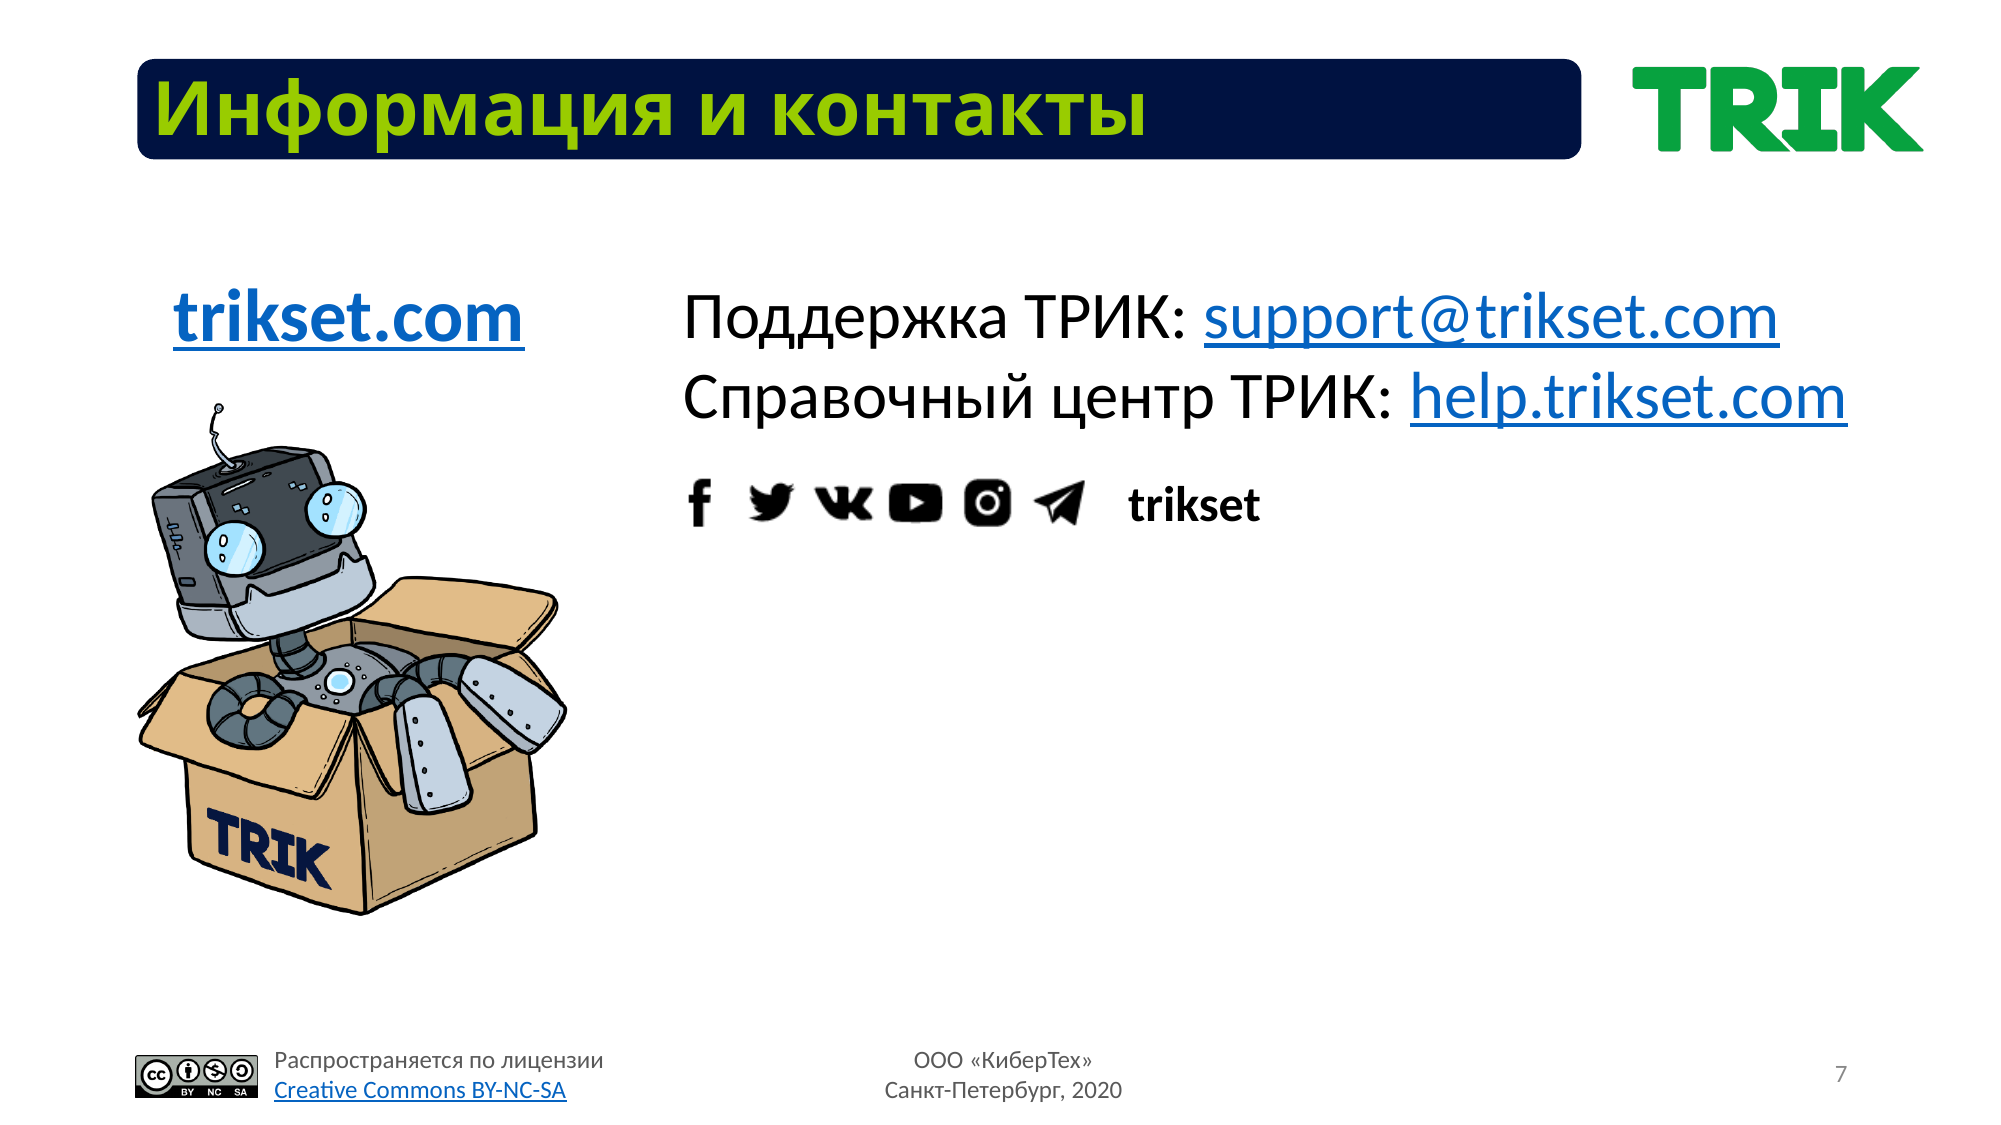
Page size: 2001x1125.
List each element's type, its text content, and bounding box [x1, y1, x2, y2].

picture [675, 468, 1099, 535]
slide_number 7 [1412, 1042, 1863, 1103]
picture [135, 1055, 258, 1098]
picture [61, 363, 651, 953]
picture [1631, 64, 1924, 154]
